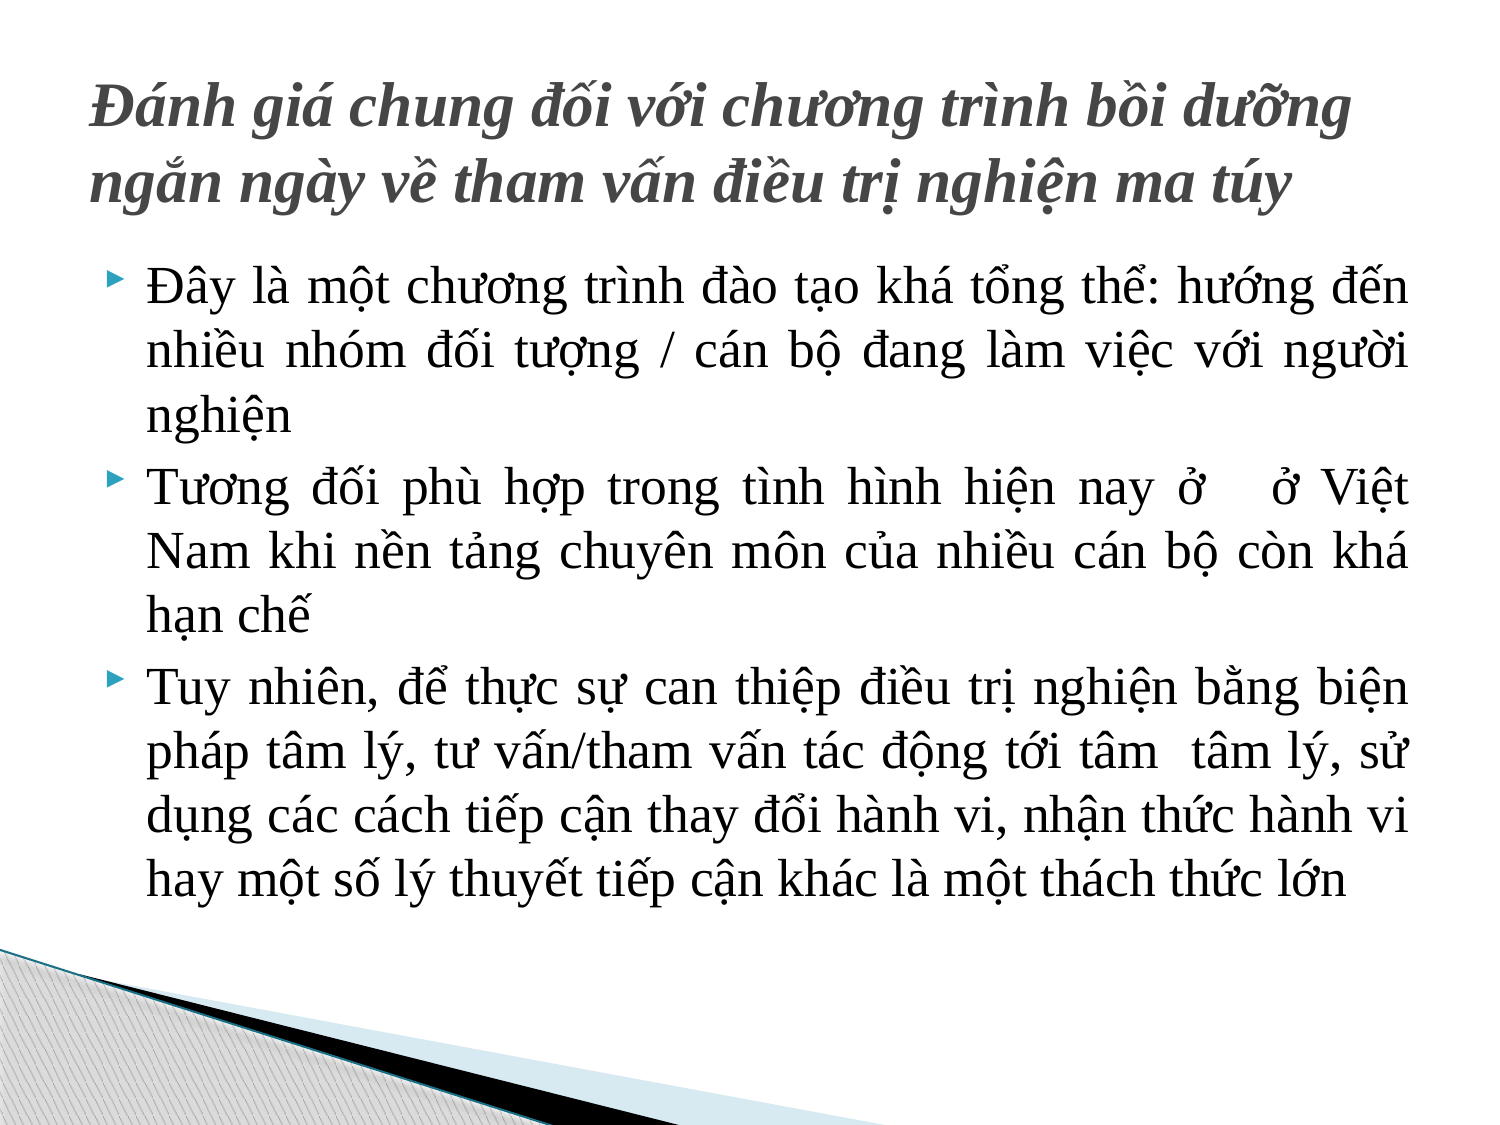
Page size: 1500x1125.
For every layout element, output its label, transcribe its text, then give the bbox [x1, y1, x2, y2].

title Đánh giá chung đối với chương trình bồi dưỡng ngắn ngày về tham vấn điều trị nghiện ma túy [75, 45, 1425, 233]
list Đây là một chương trình đào tạo khá tổng thể: hướng đến nhiều nhóm đối tượng / cán bộ đang làm việc với người nghiện Tương đối phù hợp trong tình hình hiện nay ở ở Việt Nam khi nền tảng chuyên môn của nhiều cán bộ còn khá hạn chế Tuy nhiên, để thực sự can thiệp điều trị nghiện bằng biện pháp tâm lý, tư vấn/tham vấn tác động tới tâm tâm lý, sử dụng các cách tiếp cận thay đổi hành vi, nhận thức hành vi hay một số lý thuyết tiếp cận khác là một thách thức lớn [75, 243, 1425, 986]
